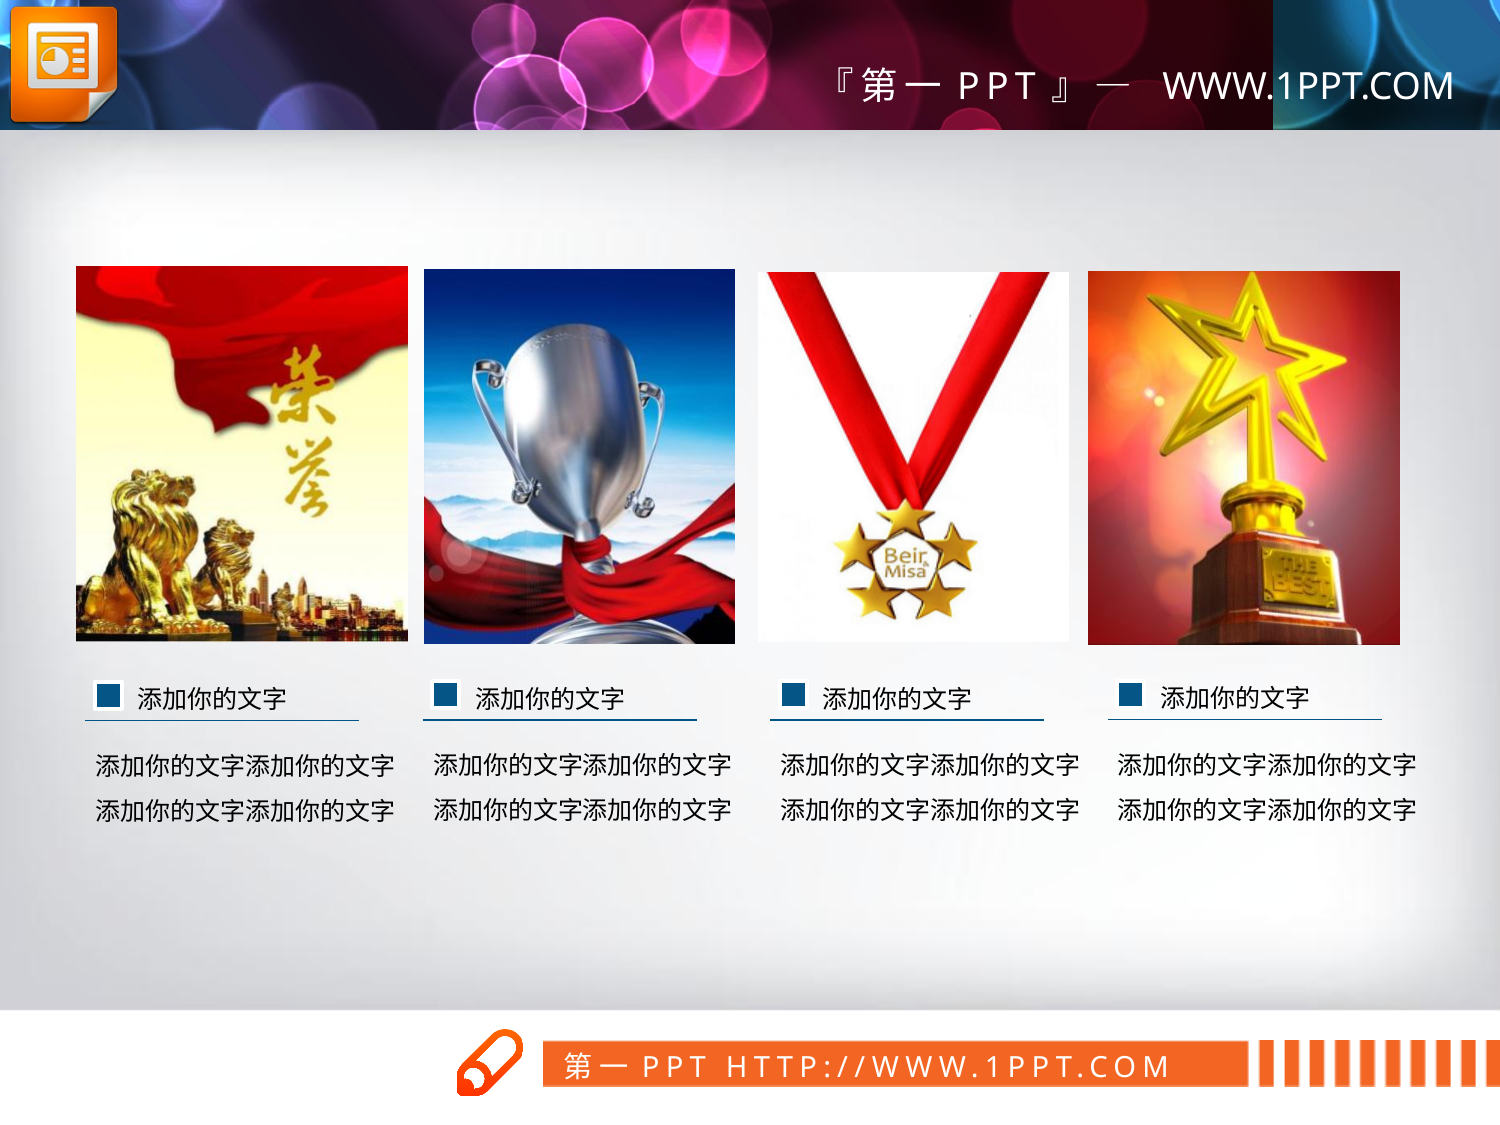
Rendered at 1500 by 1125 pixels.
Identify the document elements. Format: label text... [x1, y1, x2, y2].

text_box [94, 681, 122, 709]
text_box 添加你的文字添加你的文字 添加你的文字添加你的文字 [418, 727, 762, 833]
text_box 添加你的文字添加你的文字 添加你的文字添加你的文字 [80, 728, 418, 833]
text_box [1117, 680, 1145, 708]
text_box 添加你的文字添加你的文字 添加你的文字添加你的文字 [765, 727, 1110, 833]
text_box 添加你的文字 [808, 675, 988, 719]
picture [543, 1040, 1500, 1087]
text_box 添加你的文字添加你的文字 添加你的文字添加你的文字 [1103, 726, 1447, 832]
text_box [779, 681, 807, 709]
text_box 添加你的文字 [123, 676, 303, 720]
picture [0, 0, 1500, 1012]
text_box [432, 681, 460, 709]
text_box 添加你的文字 [460, 675, 641, 719]
text_box 添加你的文字 [1145, 675, 1326, 718]
